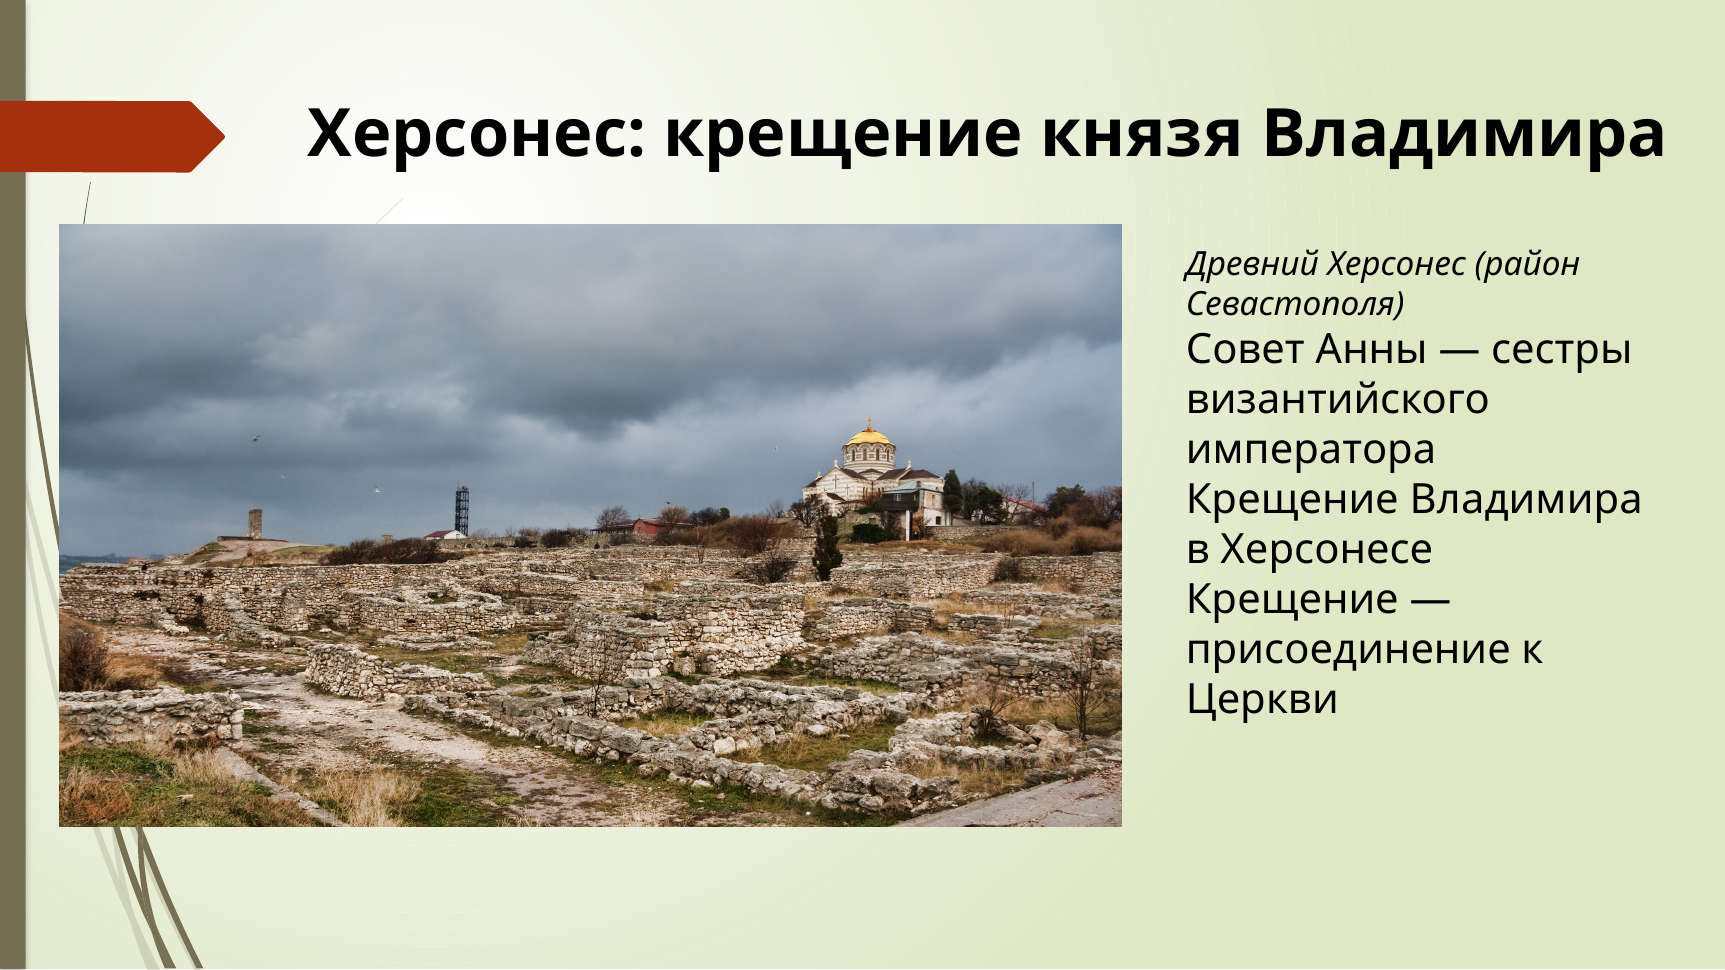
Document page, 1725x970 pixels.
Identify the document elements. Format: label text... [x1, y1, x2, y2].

text_box Древний Херсонес (район Севастополя) Совет Анны — сестры византийского императора Крещение Владимира в Херсонесе Крещение — присоединение к Церкви [1171, 234, 1685, 730]
picture [58, 224, 1123, 827]
text_box Херсонес: крещение князя Владимира [292, 82, 1684, 178]
